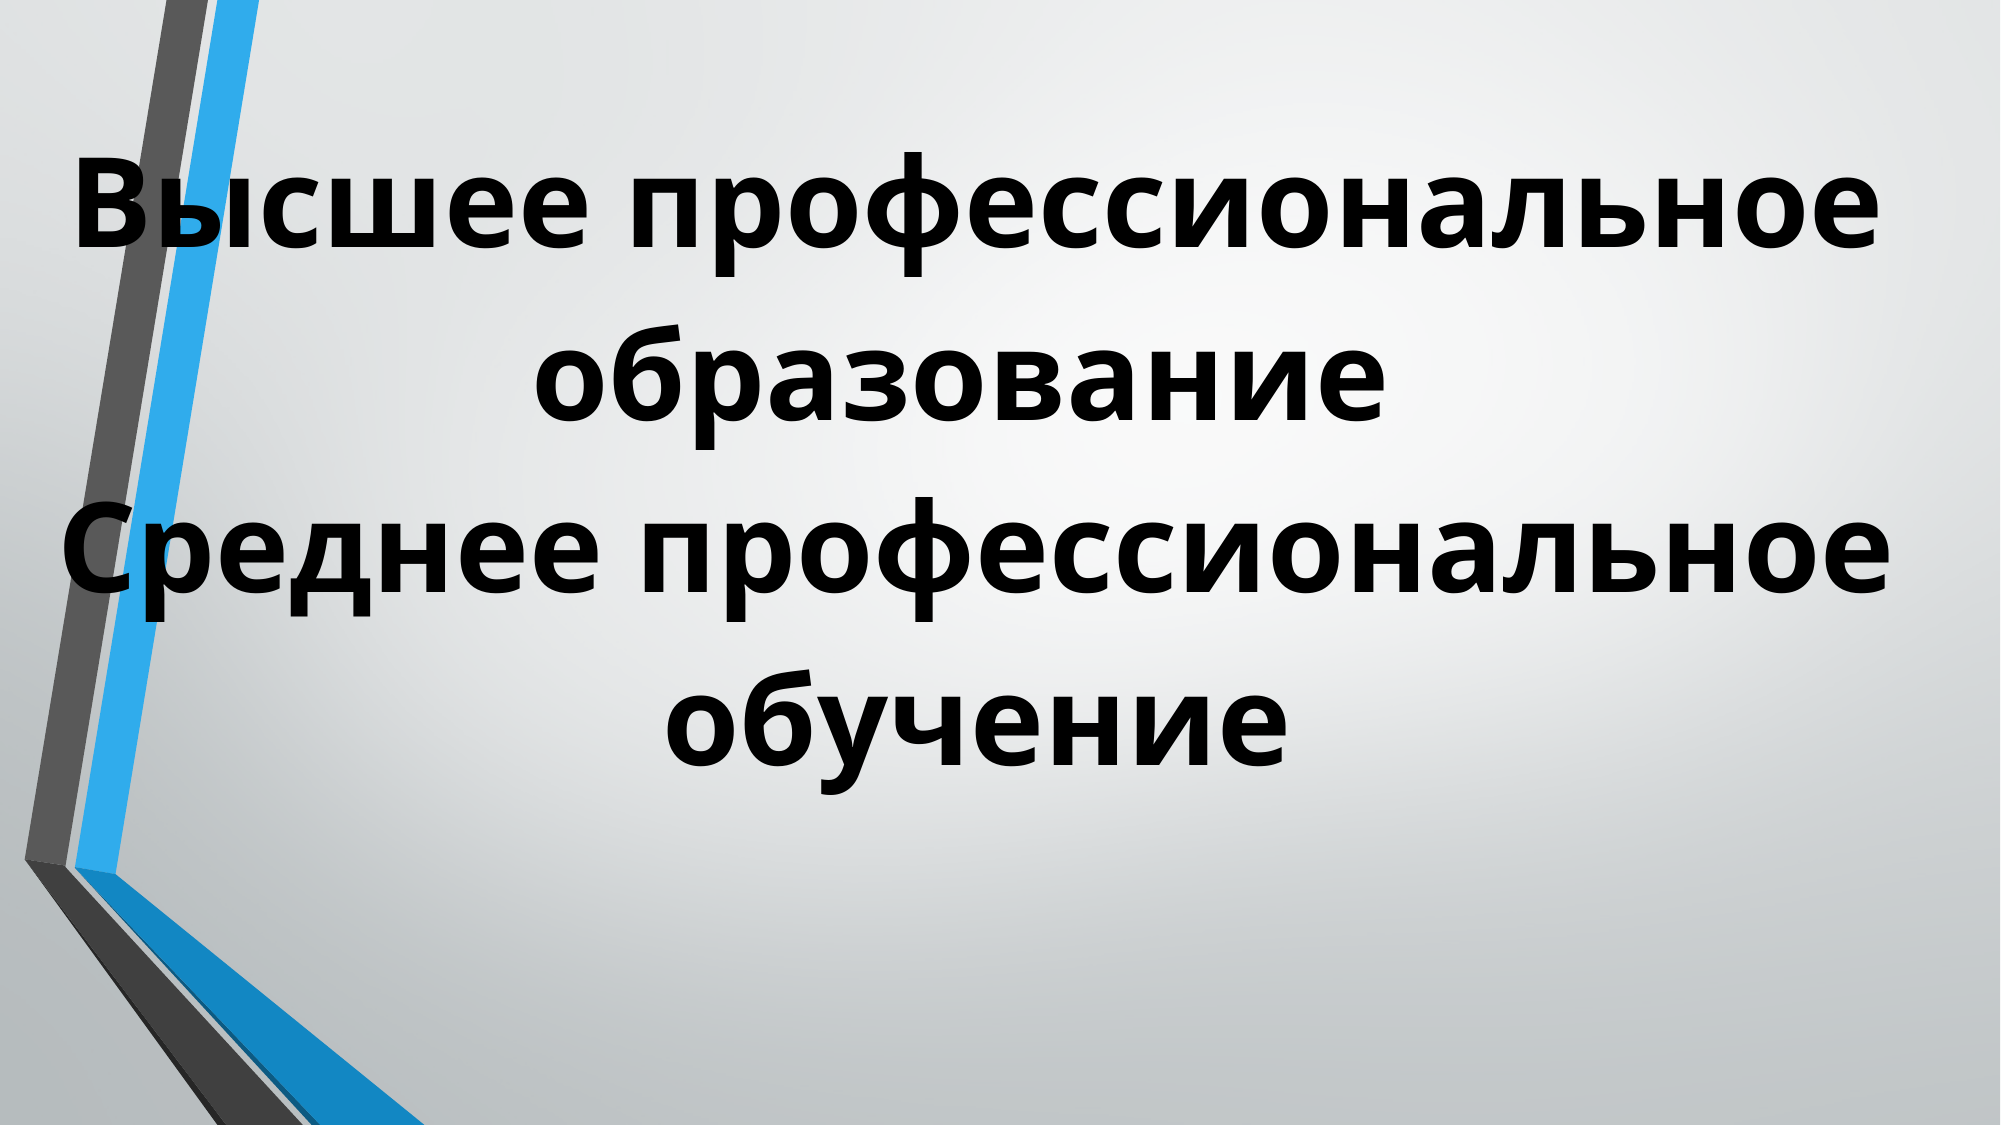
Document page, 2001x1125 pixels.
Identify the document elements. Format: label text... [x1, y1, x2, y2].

text_box Высшее профессиональное образование Среднее профессиональное обучение [0, 92, 1954, 798]
